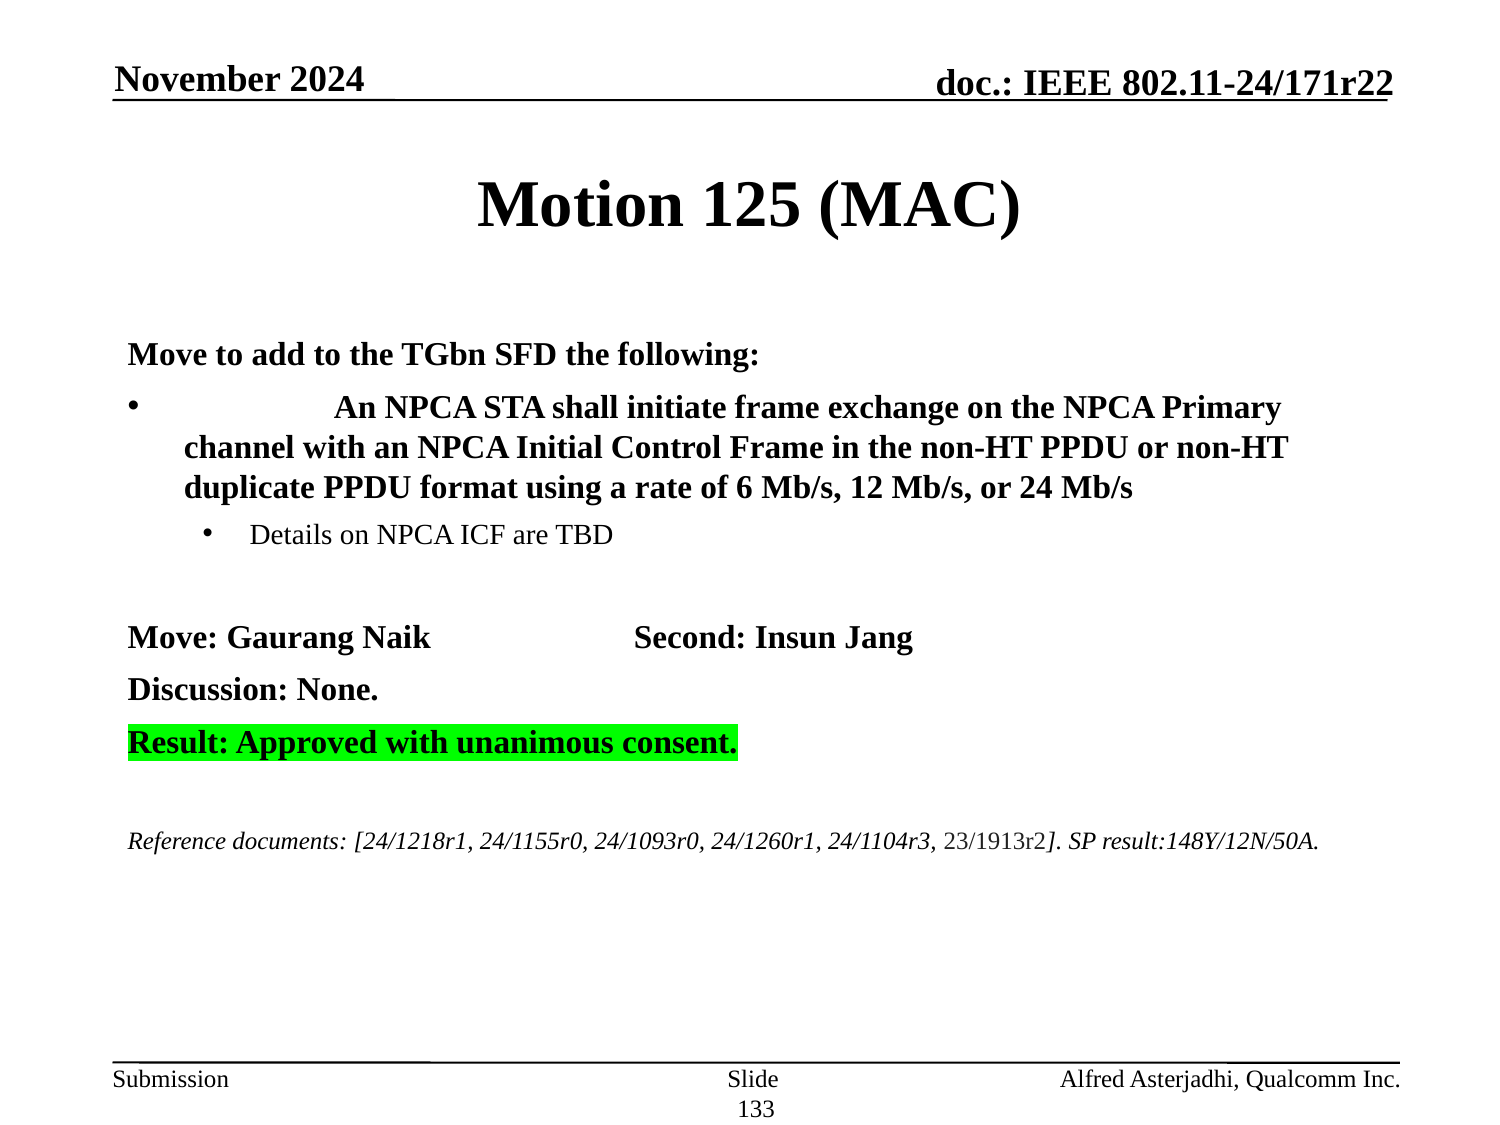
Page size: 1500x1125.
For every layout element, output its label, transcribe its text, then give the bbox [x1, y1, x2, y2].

slide_number Slide 133 [712, 1061, 800, 1123]
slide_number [114, 54, 423, 100]
title Motion 125 (MAC) [112, 112, 1388, 288]
list Move to add to the TGbn SFD the following: An NPCA STA shall initiate frame exchange on the NPCA Primary channel with an NPCA Initial Control Frame in the non-HT PPDU or non-HT duplicate PPDU format using a rate of 6 Mb/s, 12 Mb/s, or 24 Mb/s Details on NPCA ICF are TBD Move: Gaurang Naik Second: Insun Jang Discussion: None. Result: Approved with unanimous consent. Reference documents: [24/1218r1, 24/1155r0, 24/1093r0, 24/1260r1, 24/1104r3, 23/1913r2]. SP result:148Y/12N/50A. [112, 324, 1388, 1000]
footer Alfred Asterjadhi, Qualcomm Inc. [878, 1061, 1402, 1093]
